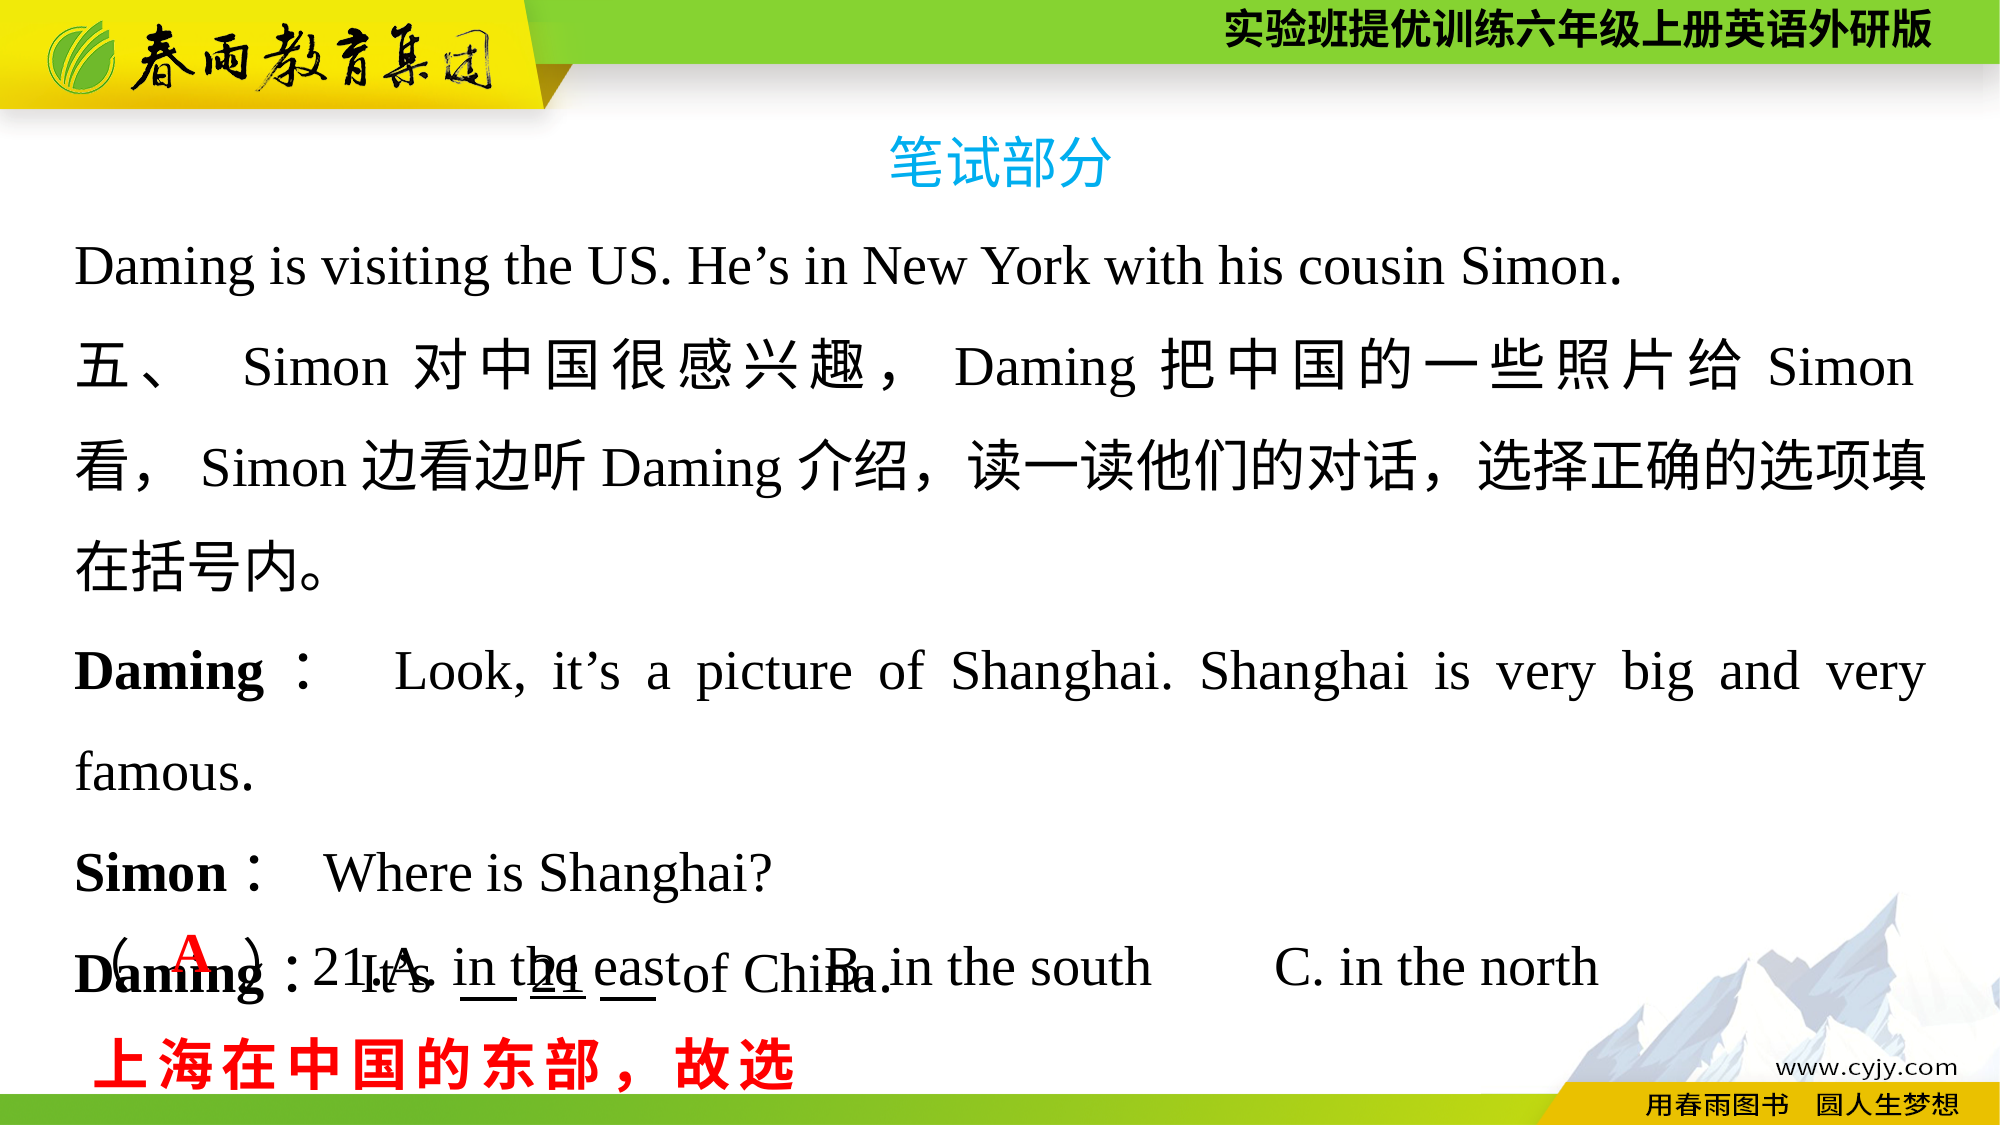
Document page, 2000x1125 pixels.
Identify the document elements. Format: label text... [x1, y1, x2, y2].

text_box A [156, 909, 227, 988]
picture [0, 0, 2000, 1125]
text_box （ ）21.A. in the east B. in the south C. in the north [59, 888, 1944, 1005]
text_box 上海在中国的东部，故选A。 [77, 988, 824, 1105]
list 笔试部分 Daming is visiting the US. He’s in New York with his cousin Simon. 五、 Simon对中国很感兴趣，Daming把中国的一些照片给Simon看，Simon边看边听Daming介绍，读一读他们的对话，选择正确的选项填在括号内。 Daming： Look, it’s a picture of Shanghai. Shanghai is very big and very famous. Simon： Where is Shanghai? Daming： It’s 21 of China. [59, 85, 1944, 888]
